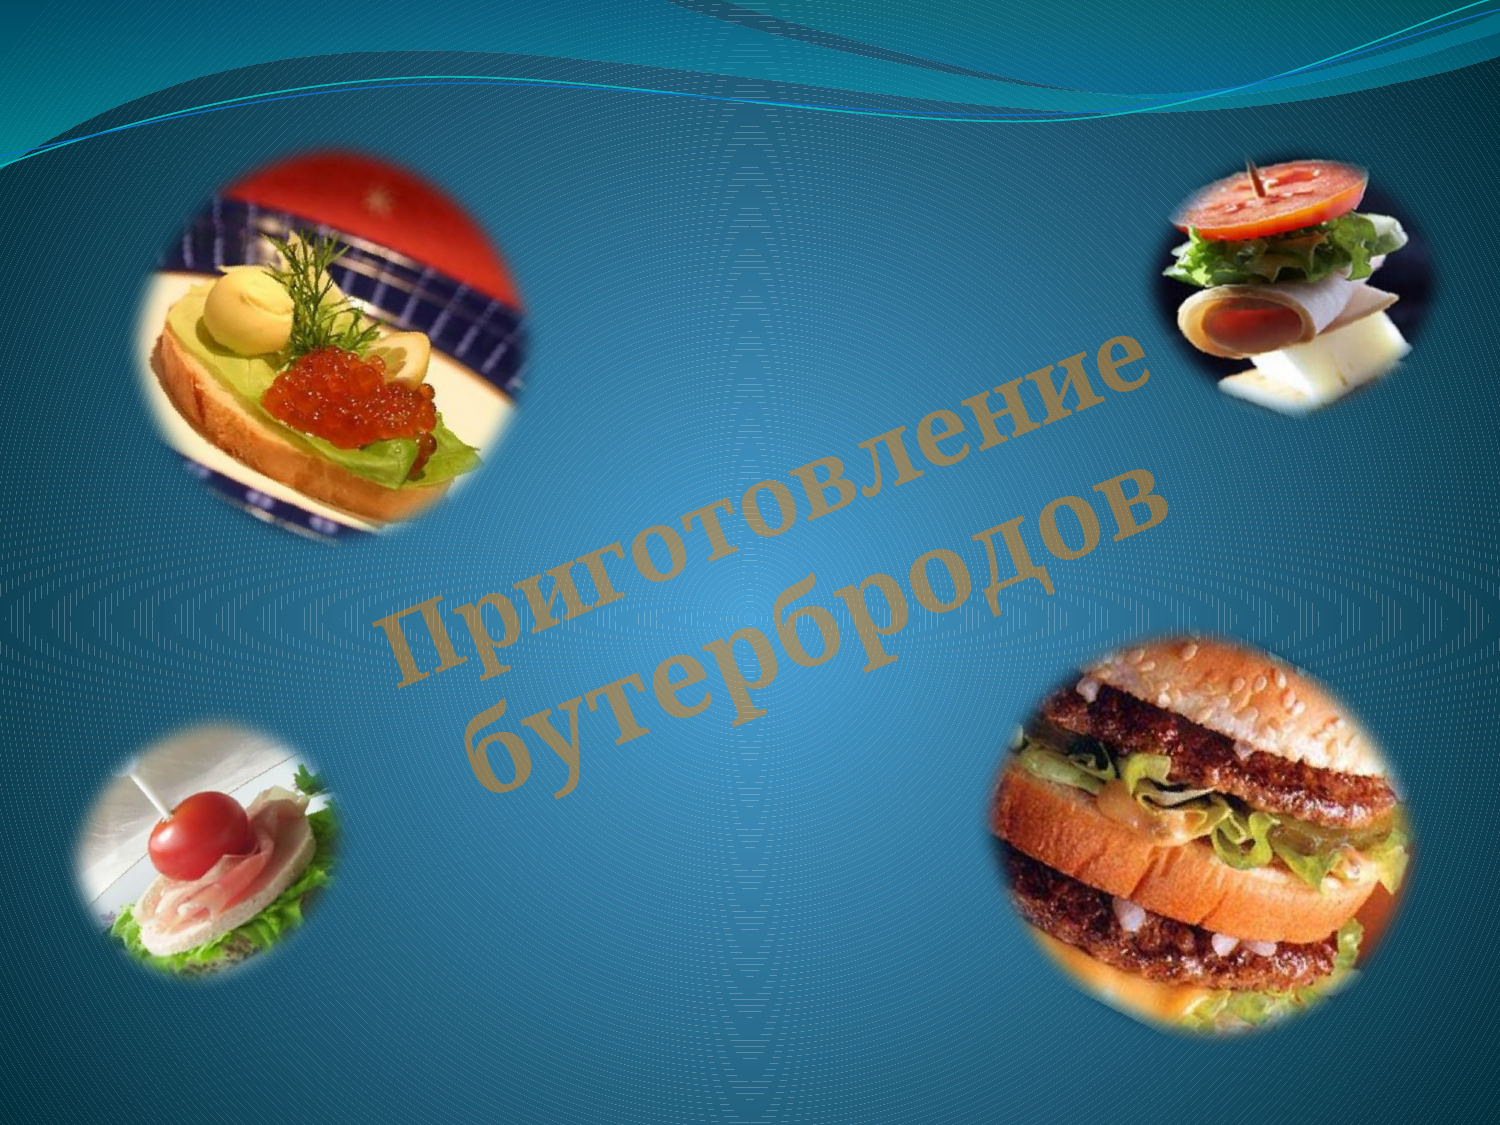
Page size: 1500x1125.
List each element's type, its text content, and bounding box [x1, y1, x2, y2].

picture [1132, 137, 1456, 428]
picture [53, 707, 363, 992]
picture [968, 622, 1432, 1047]
text_box Приготовление бутербродов [314, 262, 1258, 859]
picture [120, 132, 545, 557]
